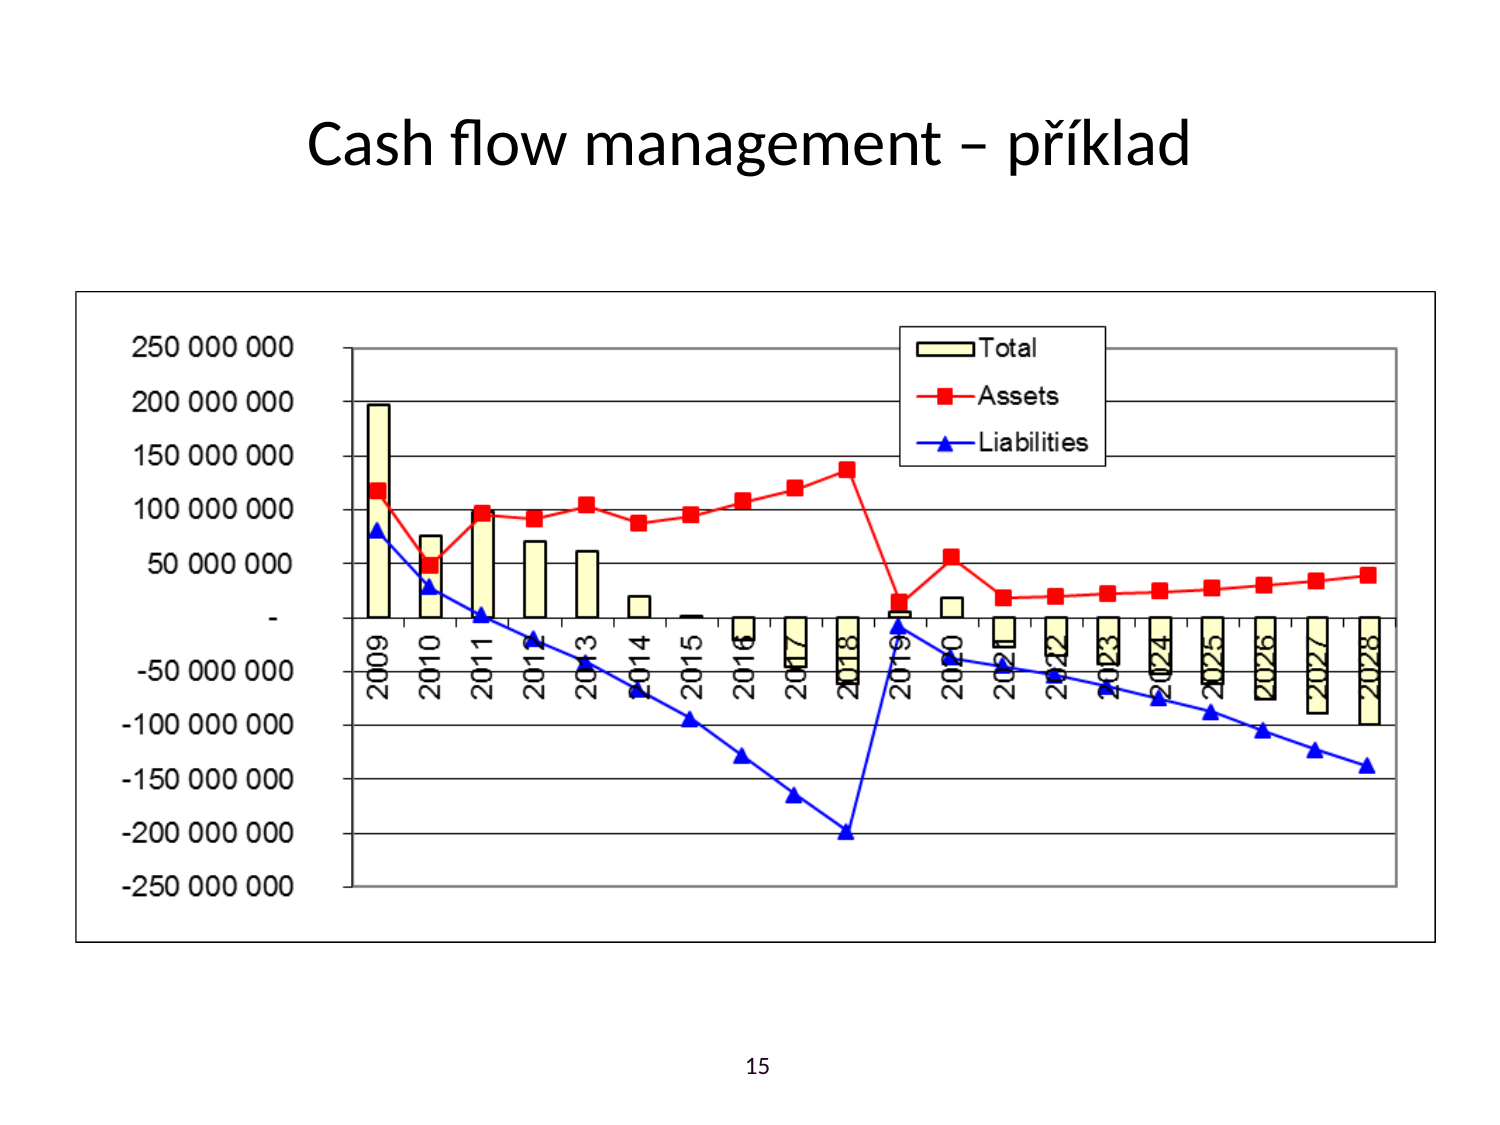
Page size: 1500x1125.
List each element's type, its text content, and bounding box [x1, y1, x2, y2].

title Cash flow management – příklad [75, 45, 1425, 233]
slide_number 15 [708, 1035, 786, 1095]
picture [74, 290, 1436, 943]
